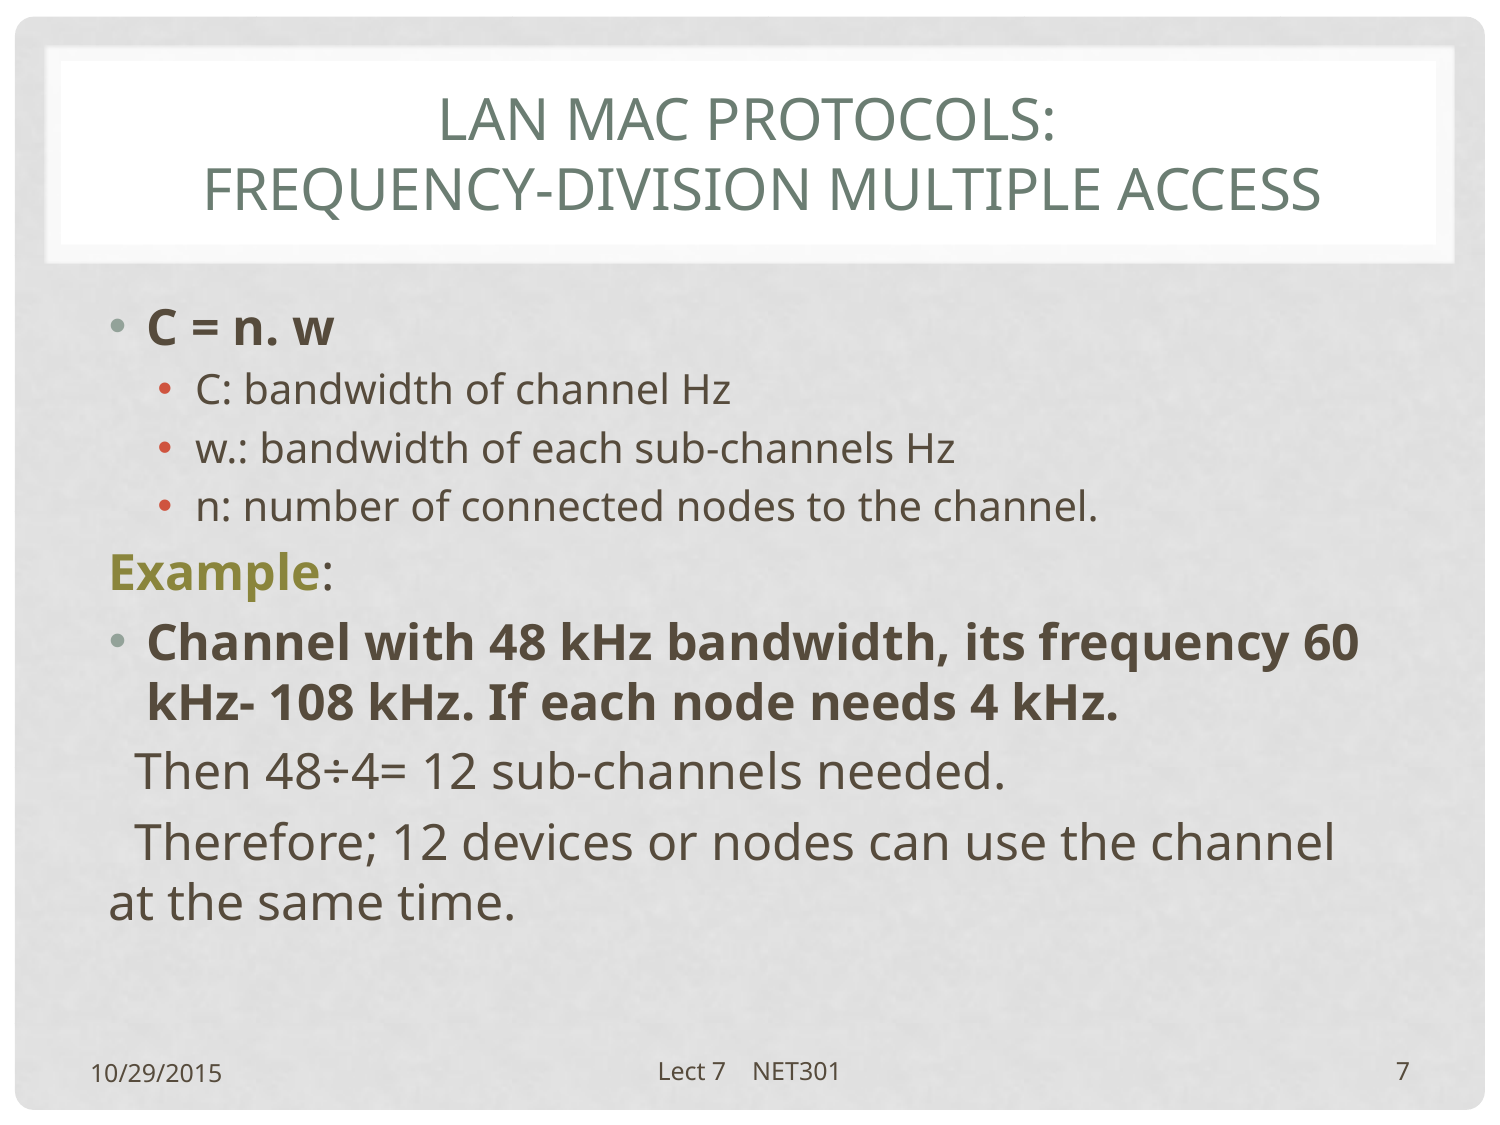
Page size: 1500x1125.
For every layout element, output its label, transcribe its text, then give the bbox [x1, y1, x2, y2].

slide_number 7 [1074, 1042, 1425, 1103]
list C = n. w C: bandwidth of channel Hz w.: bandwidth of each sub-channels Hz n: number of connected nodes to the channel. Example: Channel with 48 kHz bandwidth, its frequency 60 kHz- 108 kHz. If each node needs 4 kHz. Then 48÷4= 12 sub-channels needed. Therefore; 12 devices or nodes can use the channel at the same time. [75, 287, 1425, 1005]
footer Lect 7 NET301 [512, 1042, 988, 1103]
title LAN MAC protocols: Frequency-division Multiple Access [69, 66, 1425, 238]
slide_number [75, 1042, 425, 1103]
